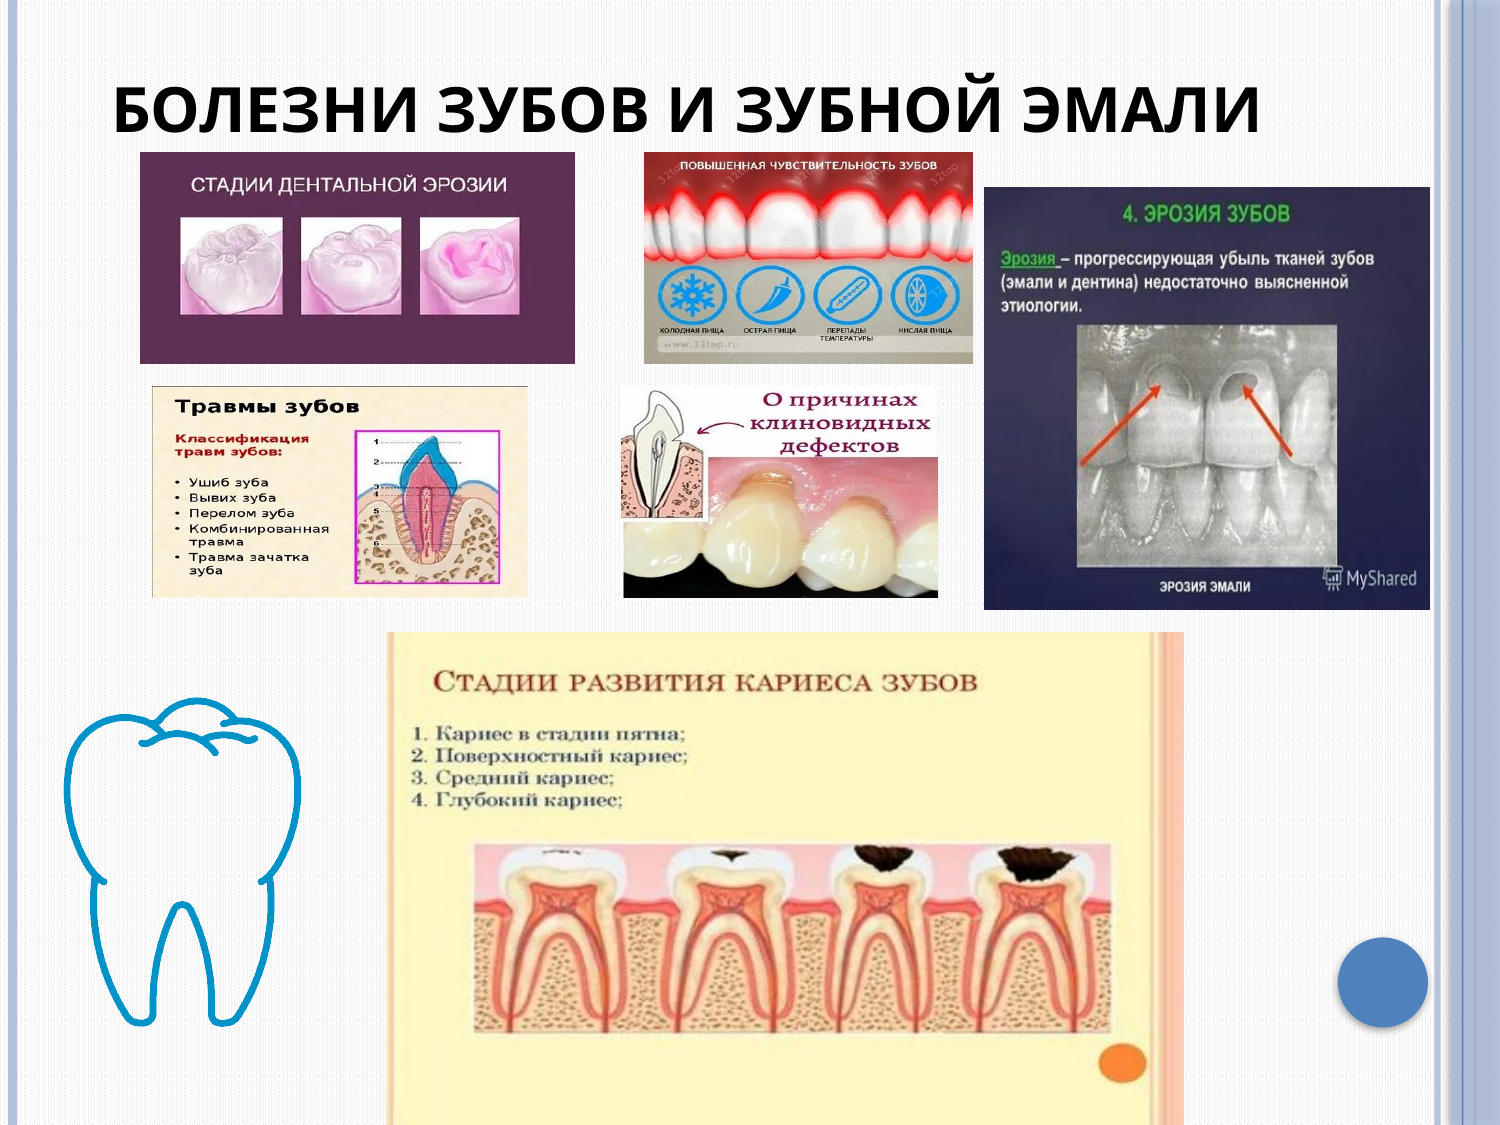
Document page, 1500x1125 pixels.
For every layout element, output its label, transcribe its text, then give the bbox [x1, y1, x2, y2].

picture [643, 151, 974, 364]
picture [983, 186, 1431, 610]
picture [0, 679, 364, 1044]
picture [386, 632, 1184, 1125]
picture [151, 386, 528, 599]
title Болезни зубов и зубной эмали [75, 45, 1300, 153]
picture [620, 386, 938, 599]
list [140, 151, 575, 364]
